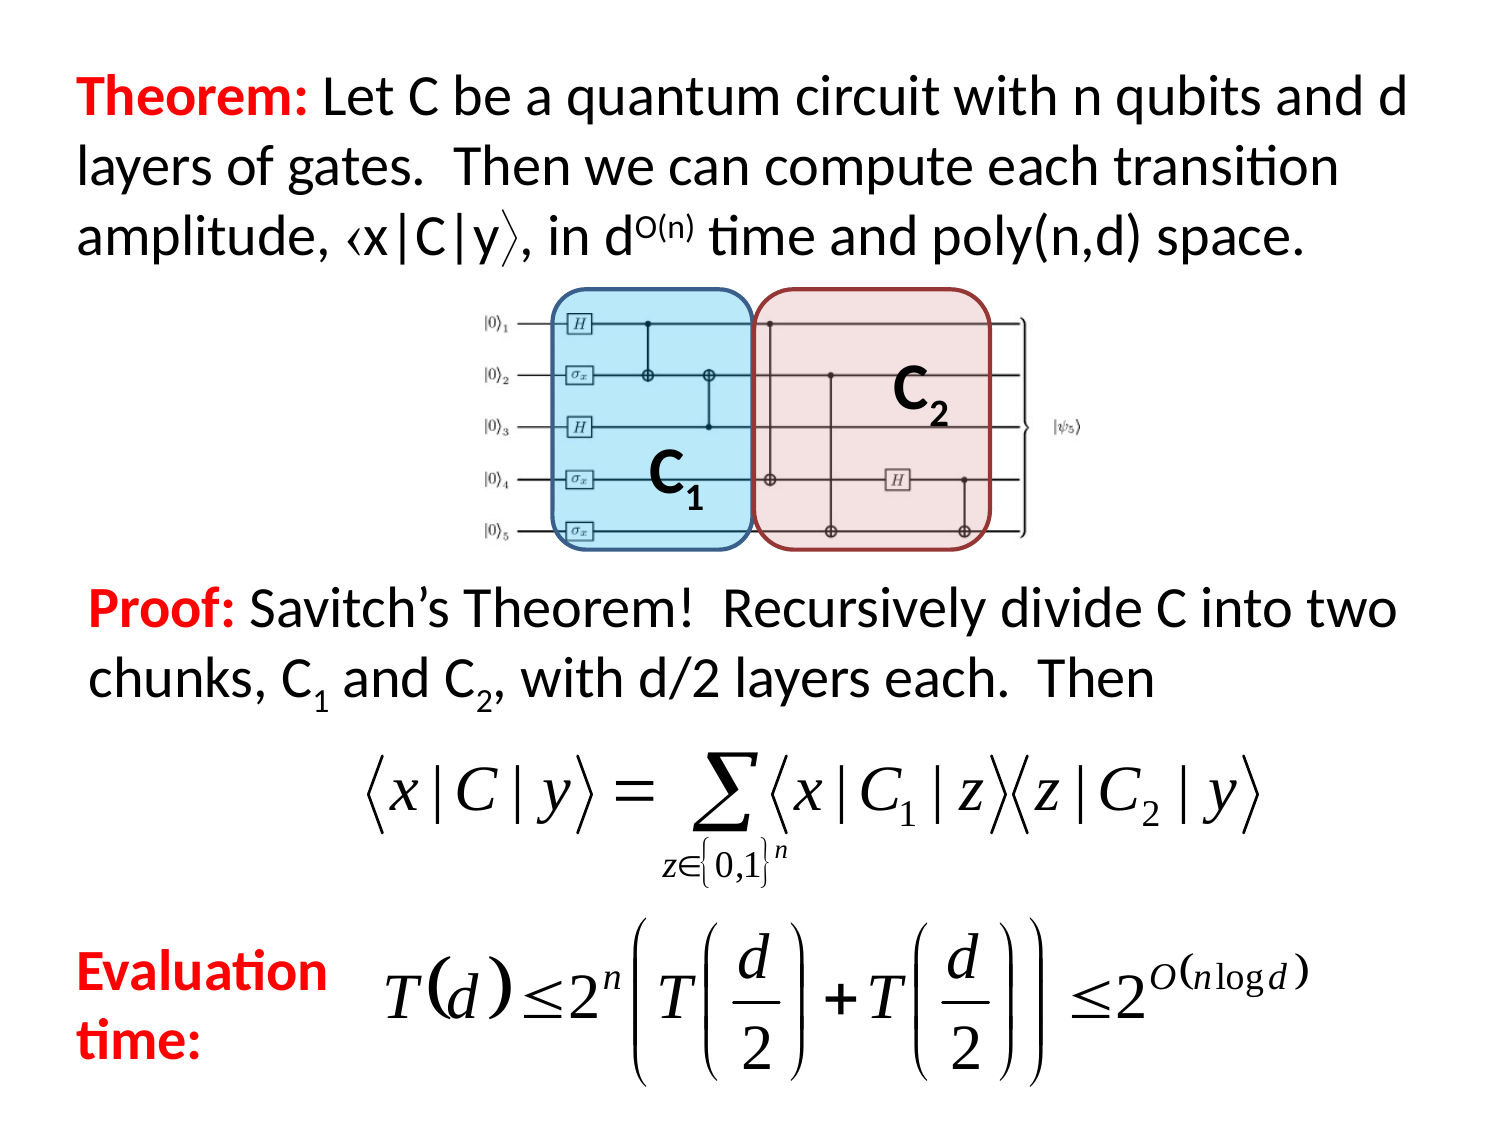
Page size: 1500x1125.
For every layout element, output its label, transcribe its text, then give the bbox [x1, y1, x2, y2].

text_box Theorem: Let C be a quantum circuit with n qubits and d layers of gates. Then we can compute each transition amplitude, x|C|y, in dO(n) time and poly(n,d) space. [61, 50, 1449, 275]
text_box Evaluation time: [61, 924, 360, 1079]
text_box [484, 289, 1081, 550]
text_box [376, 905, 1318, 1100]
text_box Proof: Savitch’s Theorem! Recursively divide C into two chunks, C1 and C2, with d/2 layers each. Then [73, 561, 1449, 727]
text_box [355, 740, 1270, 897]
